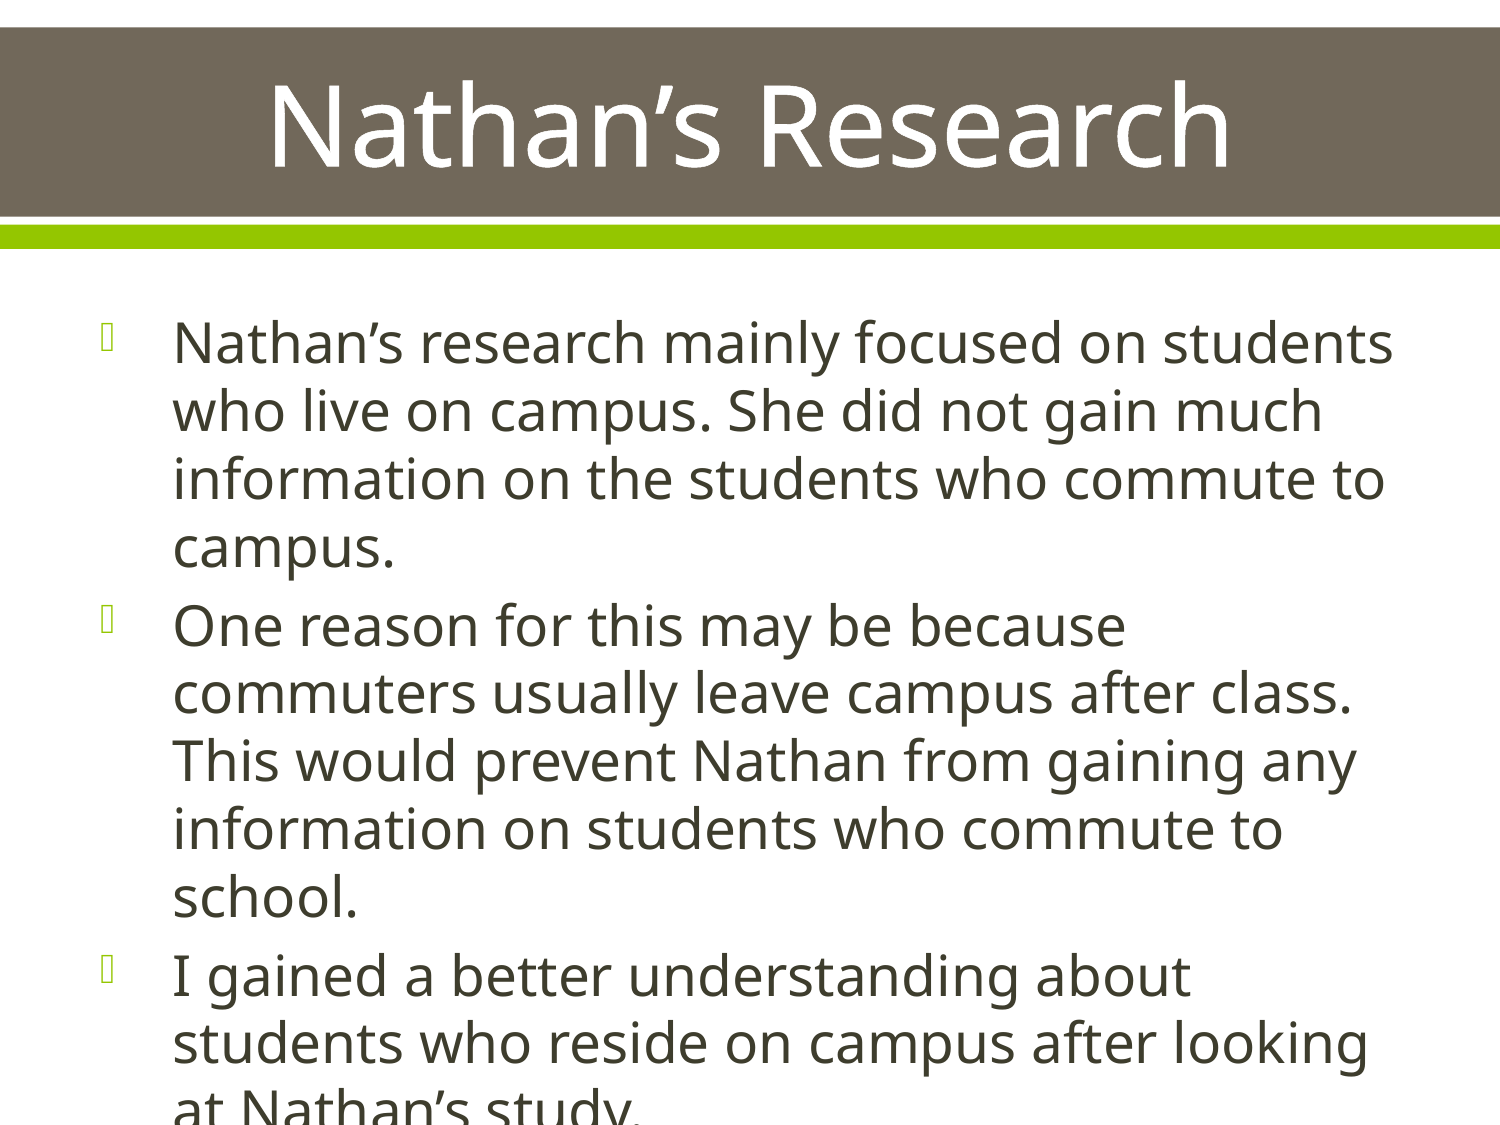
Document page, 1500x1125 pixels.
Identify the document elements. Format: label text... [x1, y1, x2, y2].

title Nathan’s Research [75, 29, 1425, 213]
list Nathan’s research mainly focused on students who live on campus. She did not gain much information on the students who commute to campus. One reason for this may be because commuters usually leave campus after class. This would prevent Nathan from gaining any information on students who commute to school. I gained a better understanding about students who reside on campus after looking at Nathan’s study. [75, 299, 1425, 1125]
